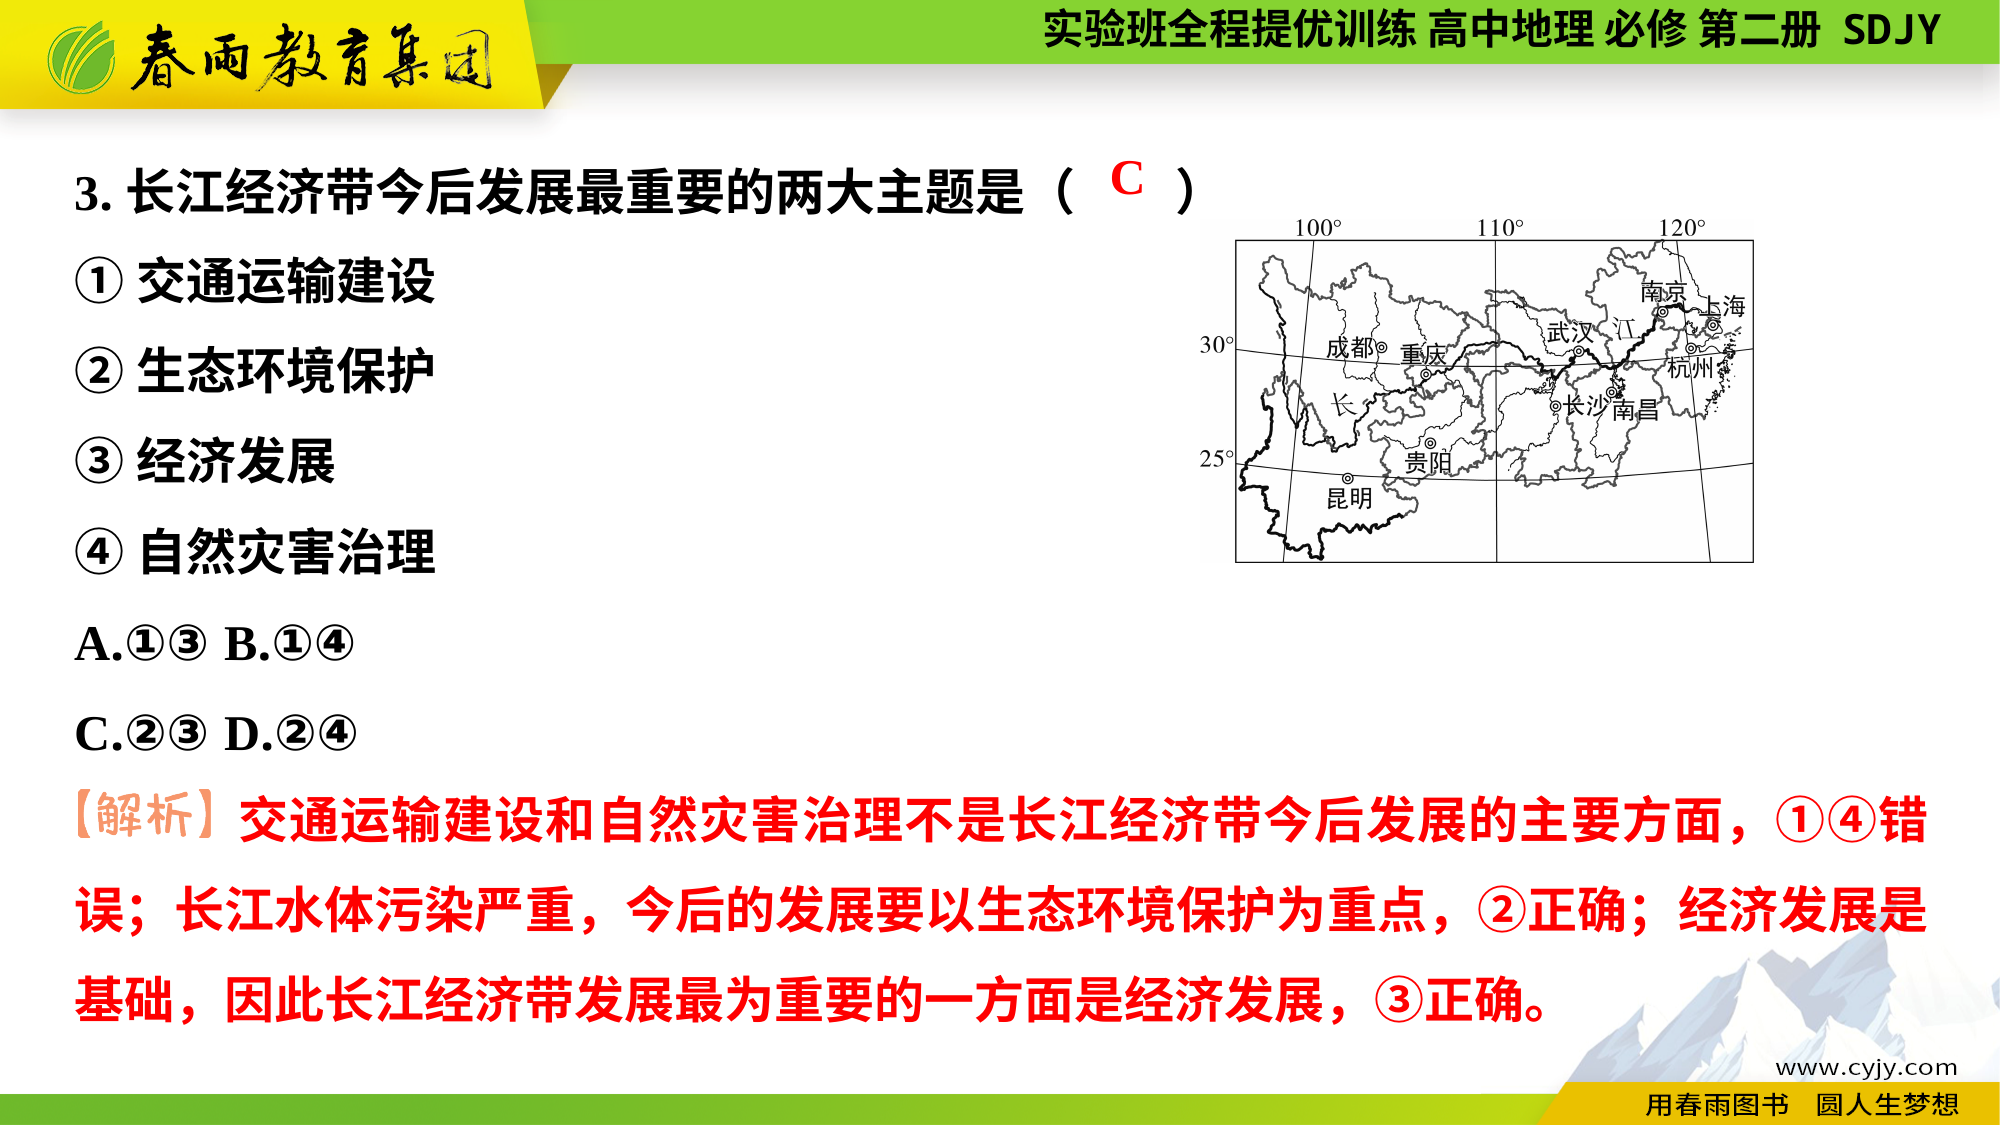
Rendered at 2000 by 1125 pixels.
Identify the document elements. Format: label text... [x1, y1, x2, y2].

list 3.长江经济带今后发展最重要的两大主题是（ ） ①交通运输建设 ②生态环境保护 ③经济发展 ④自然灾害治理 A.①③ B.①④ C.②③ D.②④ [59, 122, 1944, 751]
picture [0, 0, 2000, 1125]
text_box C [1094, 137, 1161, 212]
text_box 交通运输建设和自然灾害治理不是长江经济带今后发展的主要方面，①④错误；长江水体污染严重，今后的发展要以生态环境保护为重点，②正确；经济发展是基础，因此长江经济带发展最为重要的一方面是经济发展，③正确。 [59, 751, 1944, 1037]
